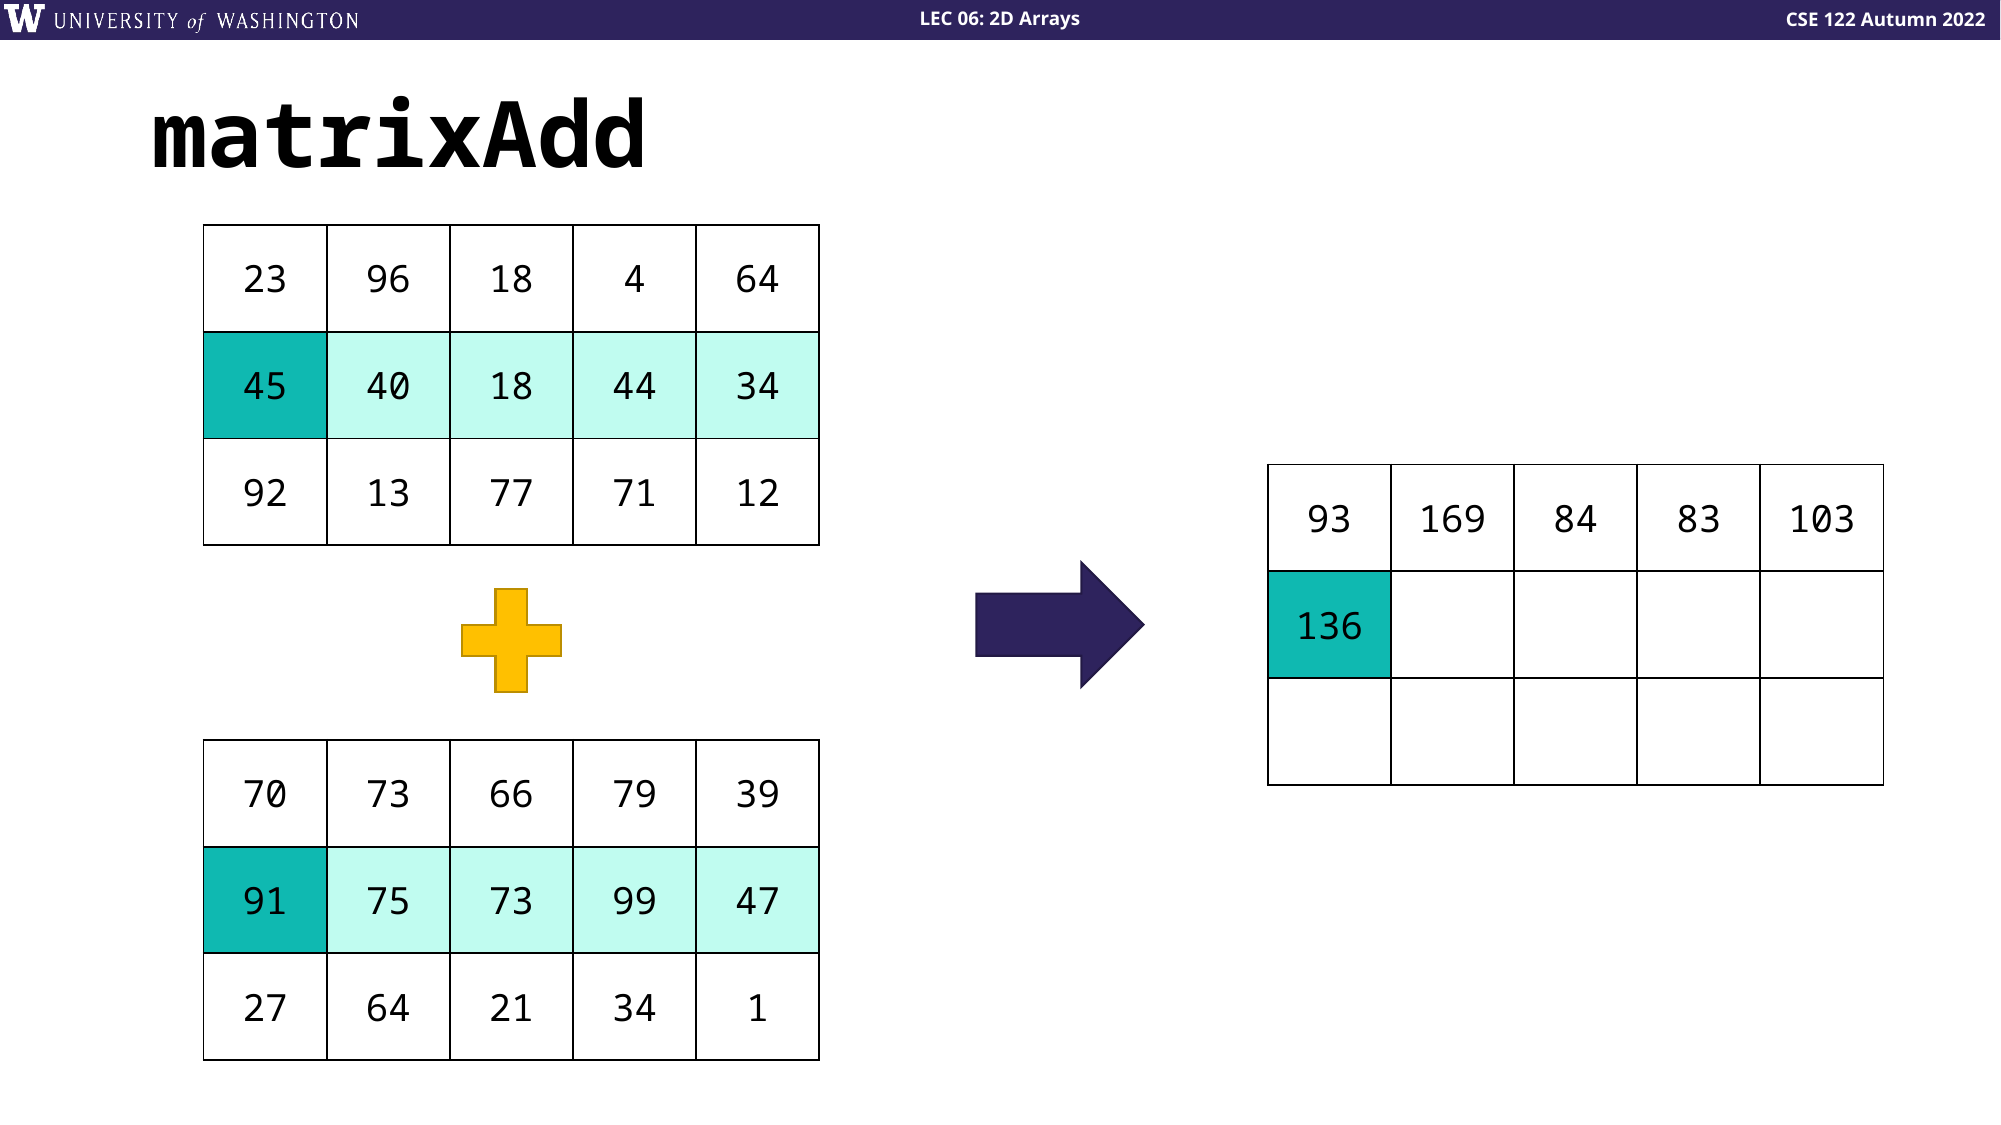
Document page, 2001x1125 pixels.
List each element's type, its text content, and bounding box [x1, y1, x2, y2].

table_header 64 [697, 226, 818, 331]
table_cell 73 [451, 848, 572, 952]
table_cell [1761, 679, 1883, 784]
title matrixAdd [137, 74, 1863, 200]
table_cell 45 [204, 333, 326, 438]
table_cell 18 [451, 333, 572, 438]
table_header 96 [328, 226, 449, 331]
table_header 169 [1392, 465, 1513, 570]
table_header 83 [1638, 465, 1759, 570]
table_header 39 [697, 741, 818, 846]
table_cell 92 [204, 439, 326, 544]
table_header 23 [204, 226, 326, 331]
table_header 70 [204, 741, 326, 846]
table_cell [1638, 679, 1759, 784]
table_cell [1761, 572, 1883, 677]
table_cell [1269, 679, 1390, 784]
table_cell 99 [574, 848, 695, 952]
text_box [461, 588, 562, 693]
table_header 73 [328, 741, 449, 846]
table_cell 136 [1269, 572, 1390, 677]
picture [4, 4, 358, 33]
table_cell 91 [204, 848, 326, 952]
table_cell [1392, 572, 1513, 677]
table_cell 12 [697, 439, 818, 544]
table_cell 44 [574, 333, 695, 438]
table_header 4 [574, 226, 695, 331]
table_cell [1638, 572, 1759, 677]
table_cell 1 [697, 954, 818, 1059]
table_header 93 [1269, 465, 1390, 570]
table_cell 75 [328, 848, 449, 952]
table_cell 40 [328, 333, 449, 438]
table_cell [1392, 679, 1513, 784]
table_cell 64 [328, 954, 449, 1059]
table_header 103 [1761, 465, 1883, 570]
table_cell 77 [451, 439, 572, 544]
table_cell 71 [574, 439, 695, 544]
table_cell 21 [451, 954, 572, 1059]
table_cell [1515, 679, 1636, 784]
table_cell 34 [574, 954, 695, 1059]
table_header 66 [451, 741, 572, 846]
table_cell 13 [328, 439, 449, 544]
table_cell 34 [697, 333, 818, 438]
table_header 84 [1515, 465, 1636, 570]
table_cell [1515, 572, 1636, 677]
table_cell 47 [697, 848, 818, 952]
text_box [975, 560, 1145, 690]
table_header 18 [451, 226, 572, 331]
table_header 79 [574, 741, 695, 846]
table_cell 27 [204, 954, 326, 1059]
